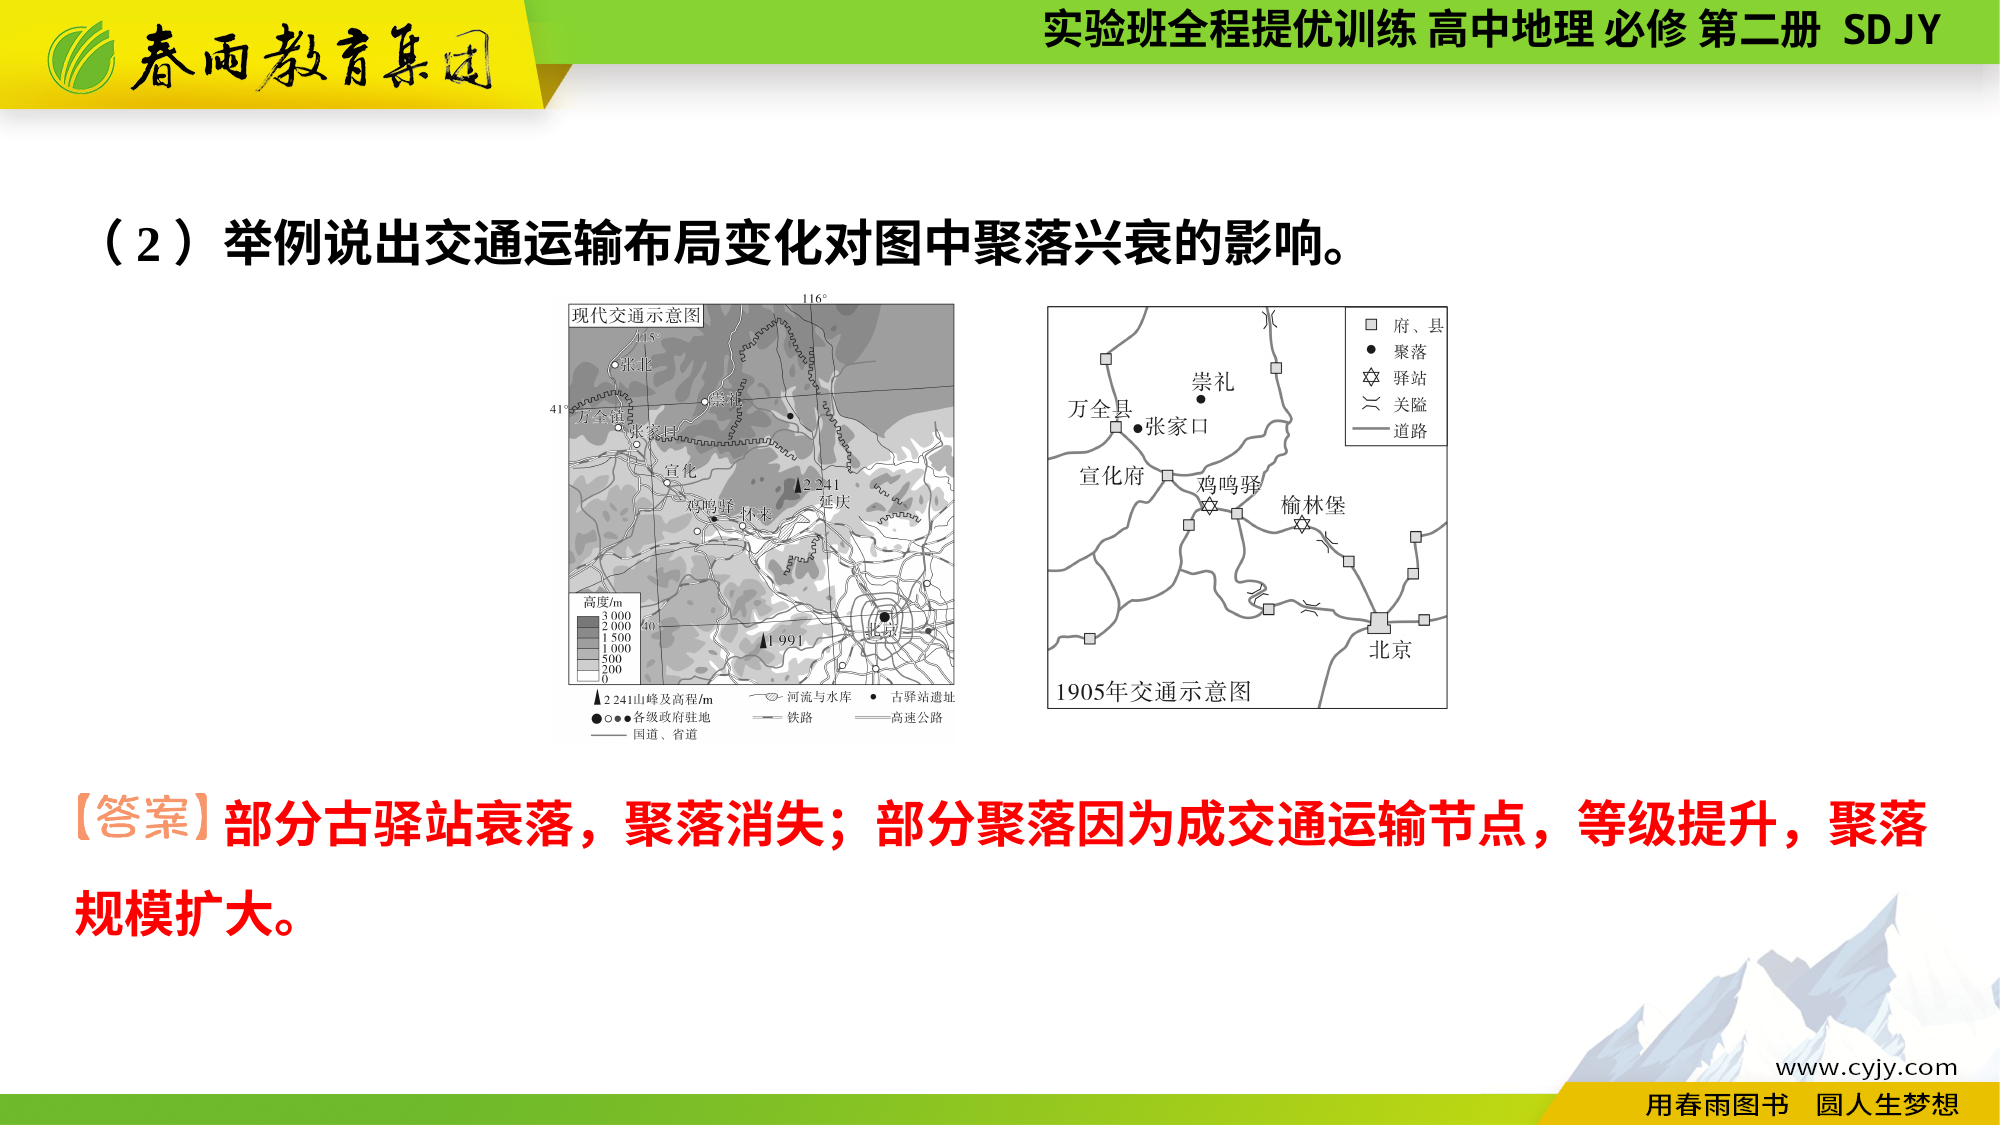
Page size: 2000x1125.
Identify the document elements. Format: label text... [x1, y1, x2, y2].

text_box 部分古驿站衰落，聚落消失；部分聚落因为成交通运输节点，等级提升，聚落规模扩大。 [59, 755, 1944, 951]
picture [0, 0, 2000, 1125]
list （2）举例说出交通运输布局变化对图中聚落兴衰的影响。 [59, 173, 1944, 269]
